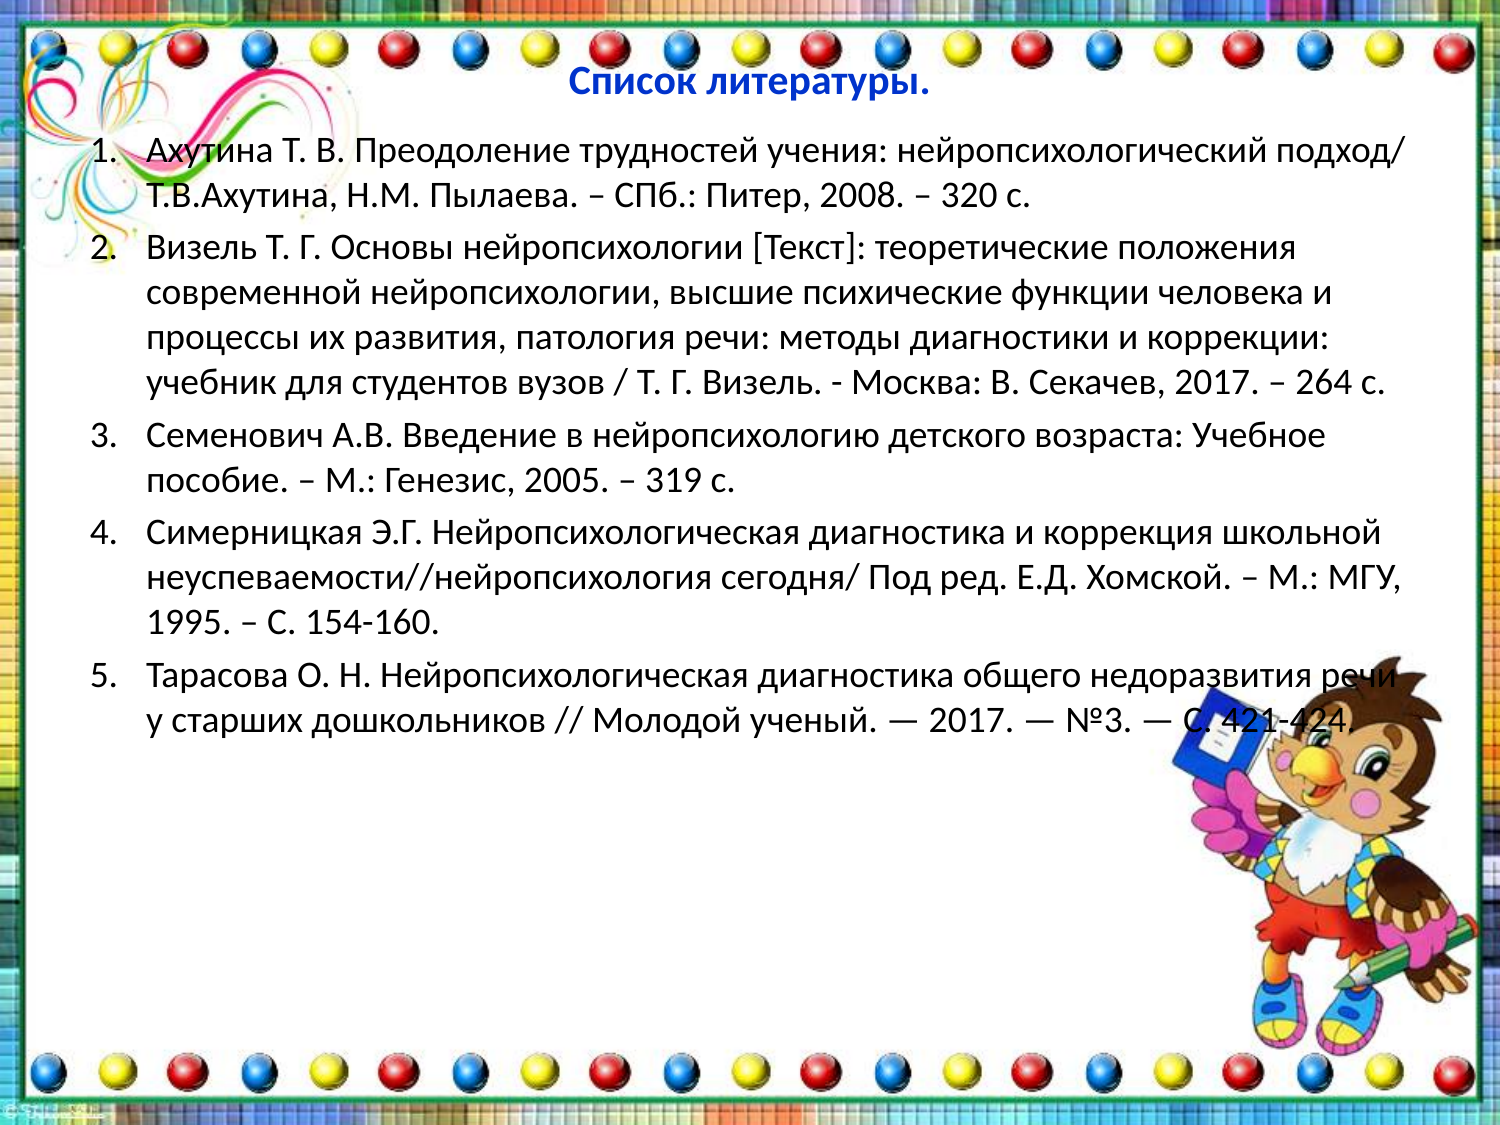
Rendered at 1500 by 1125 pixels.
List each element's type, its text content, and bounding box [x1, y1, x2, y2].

list Ахутина Т. В. Преодоление трудностей учения: нейропсихологический подход/ Т.В.Ахутина, Н.М. Пылаева. – СПб.: Питер, 2008. – 320 с. Визель Т. Г. Основы нейропсихологии [Текст]: теоретические положения современной нейропсихологии, высшие психические функции человека и процессы их развития, патология речи: методы диагностики и коррекции: учебник для студентов вузов / Т. Г. Визель. - Москва: В. Секачев, 2017. – 264 с. Семенович А.В. Введение в нейропсихологию детского возраста: Учебное пособие. – М.: Генезис, 2005. – 319 с. Симерницкая Э.Г. Нейропсихологическая диагностика и коррекция школьной неуспеваемости//нейропсихология сегодня/ Под ред. Е.Д. Хомской. – М.: МГУ, 1995. – С. 154-160. Тарасова О. Н. Нейропсихологическая диагностика общего недоразвития речи у старших дошкольников // Молодой ученый. — 2017. — №3. — С. 421-424. [75, 117, 1425, 1005]
picture [0, 0, 1500, 1125]
title Список литературы. [75, 45, 1425, 117]
